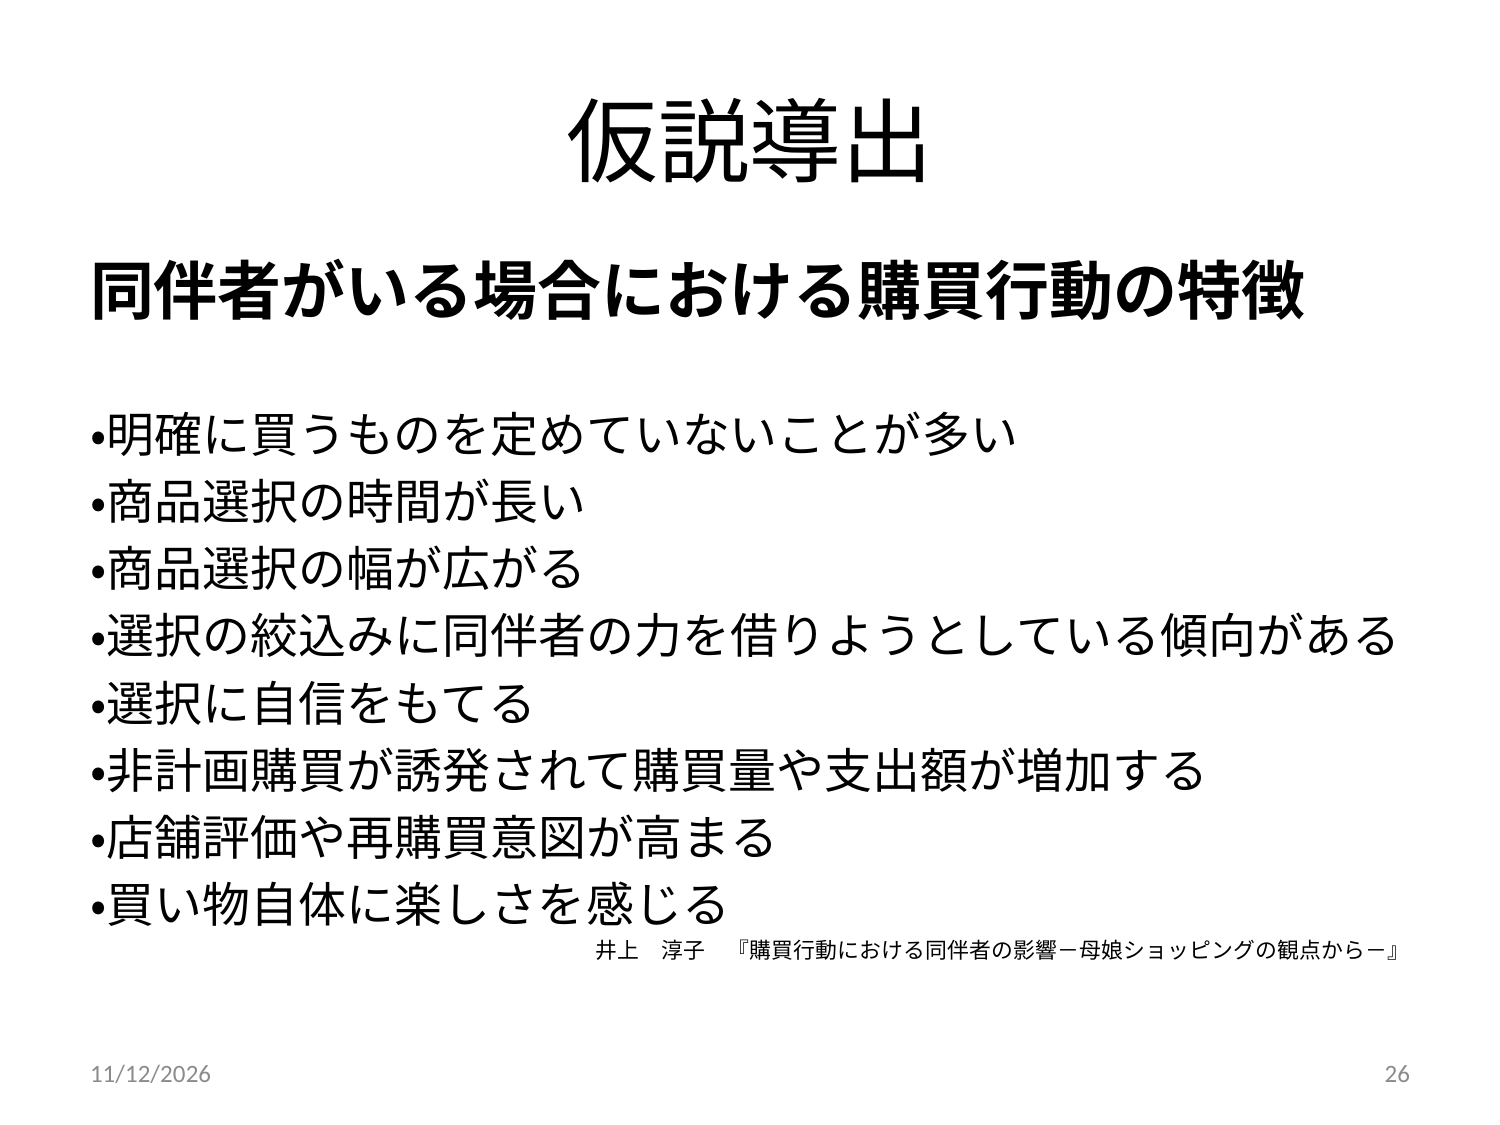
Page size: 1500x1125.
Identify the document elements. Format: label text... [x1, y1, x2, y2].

slide_number 26 [1074, 1042, 1425, 1103]
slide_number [75, 1042, 425, 1103]
list 同伴者がいる場合における購買行動の特徴 ・明確に買うものを定めていないことが多い ・商品選択の時間が長い ・商品選択の幅が広がる ・選択の絞込みに同伴者の力を借りようとしている傾向がある ・選択に自信をもてる ・非計画購買が誘発されて購買量や支出額が増加する ・店舗評価や再購買意図が高まる ・買い物自体に楽しさを感じる 井上 淳子 『購買行動における同伴者の影響－母娘ショッピングの観点から－』 [75, 243, 1425, 1005]
title 仮説導出 [75, 45, 1425, 233]
